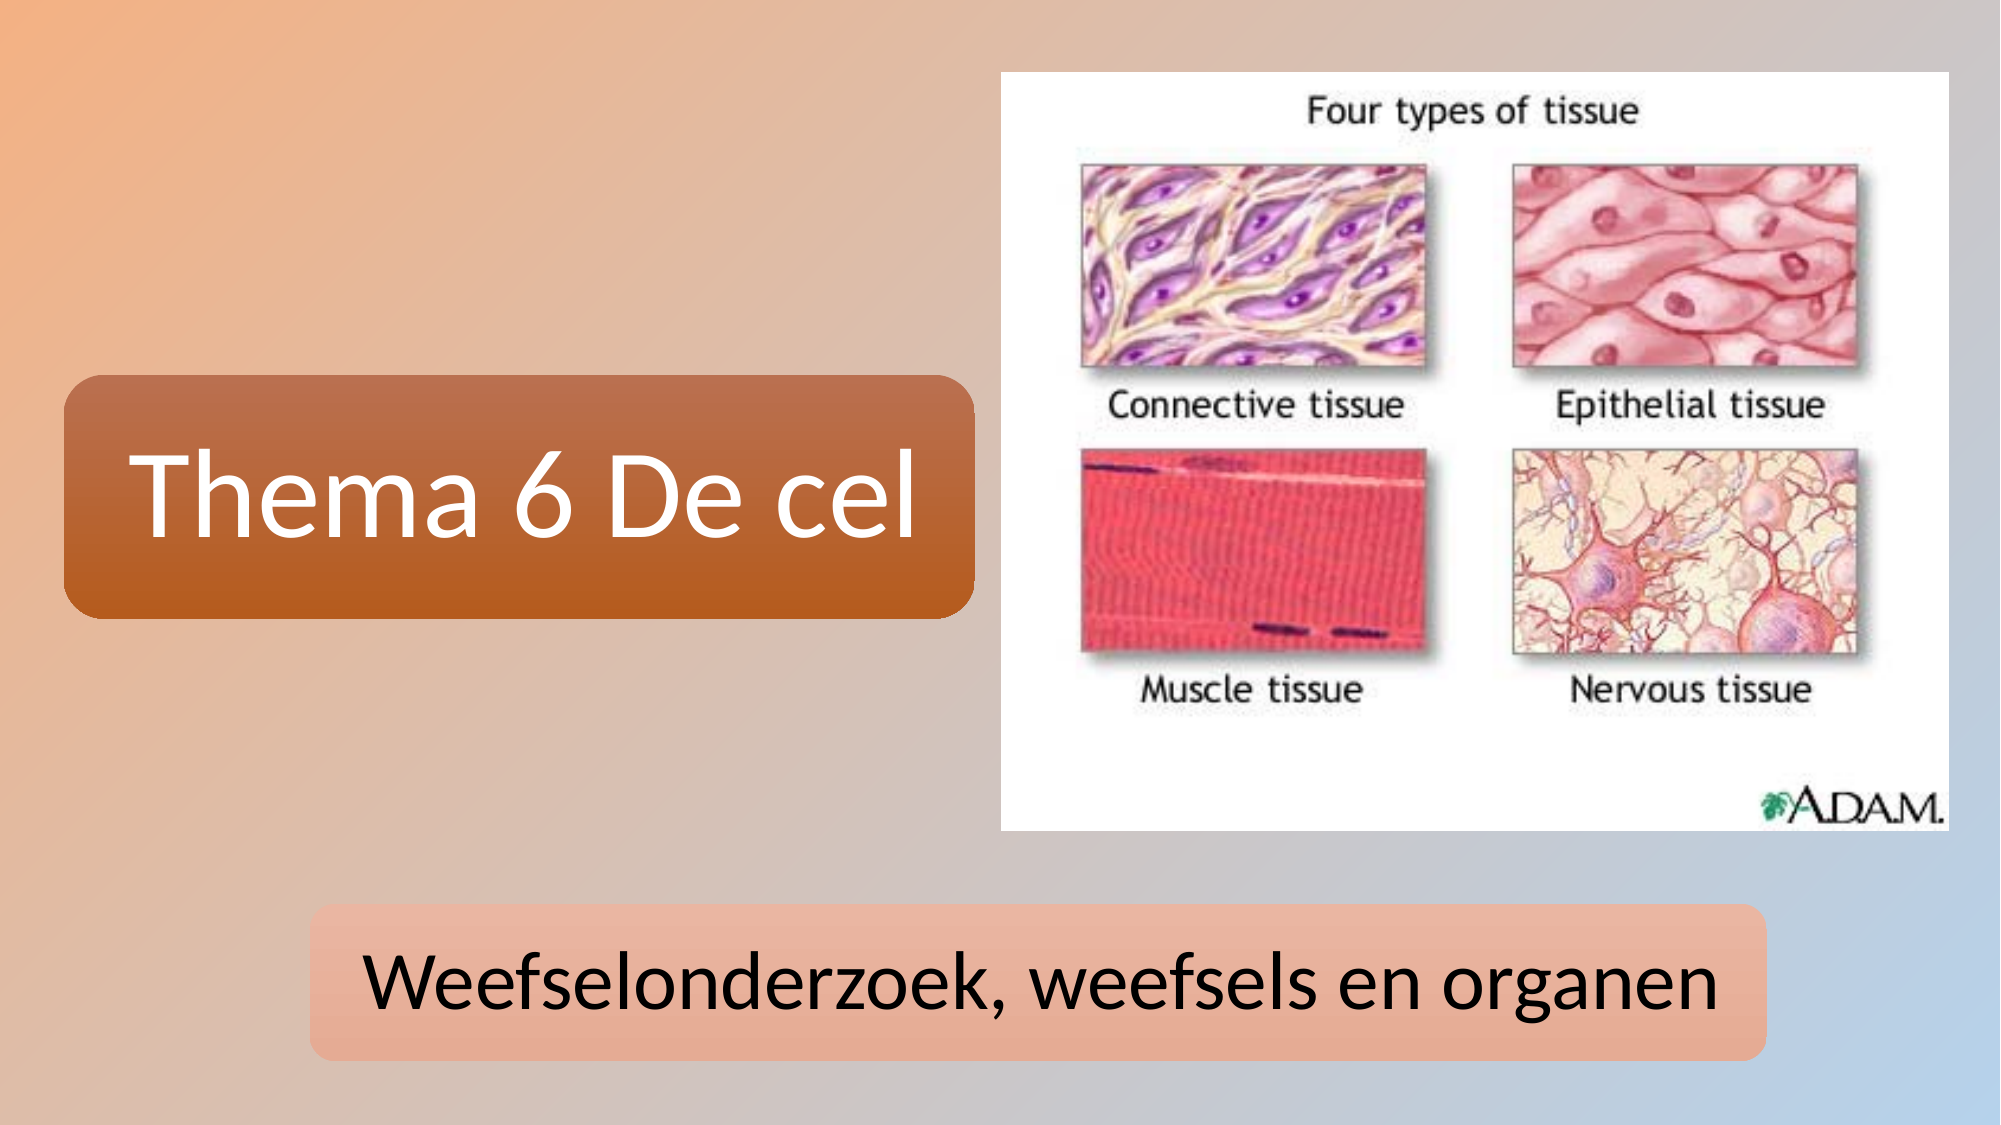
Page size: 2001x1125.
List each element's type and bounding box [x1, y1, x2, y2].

picture [1001, 72, 1949, 831]
text_box [63, 354, 975, 639]
text_box [309, 880, 1767, 1085]
